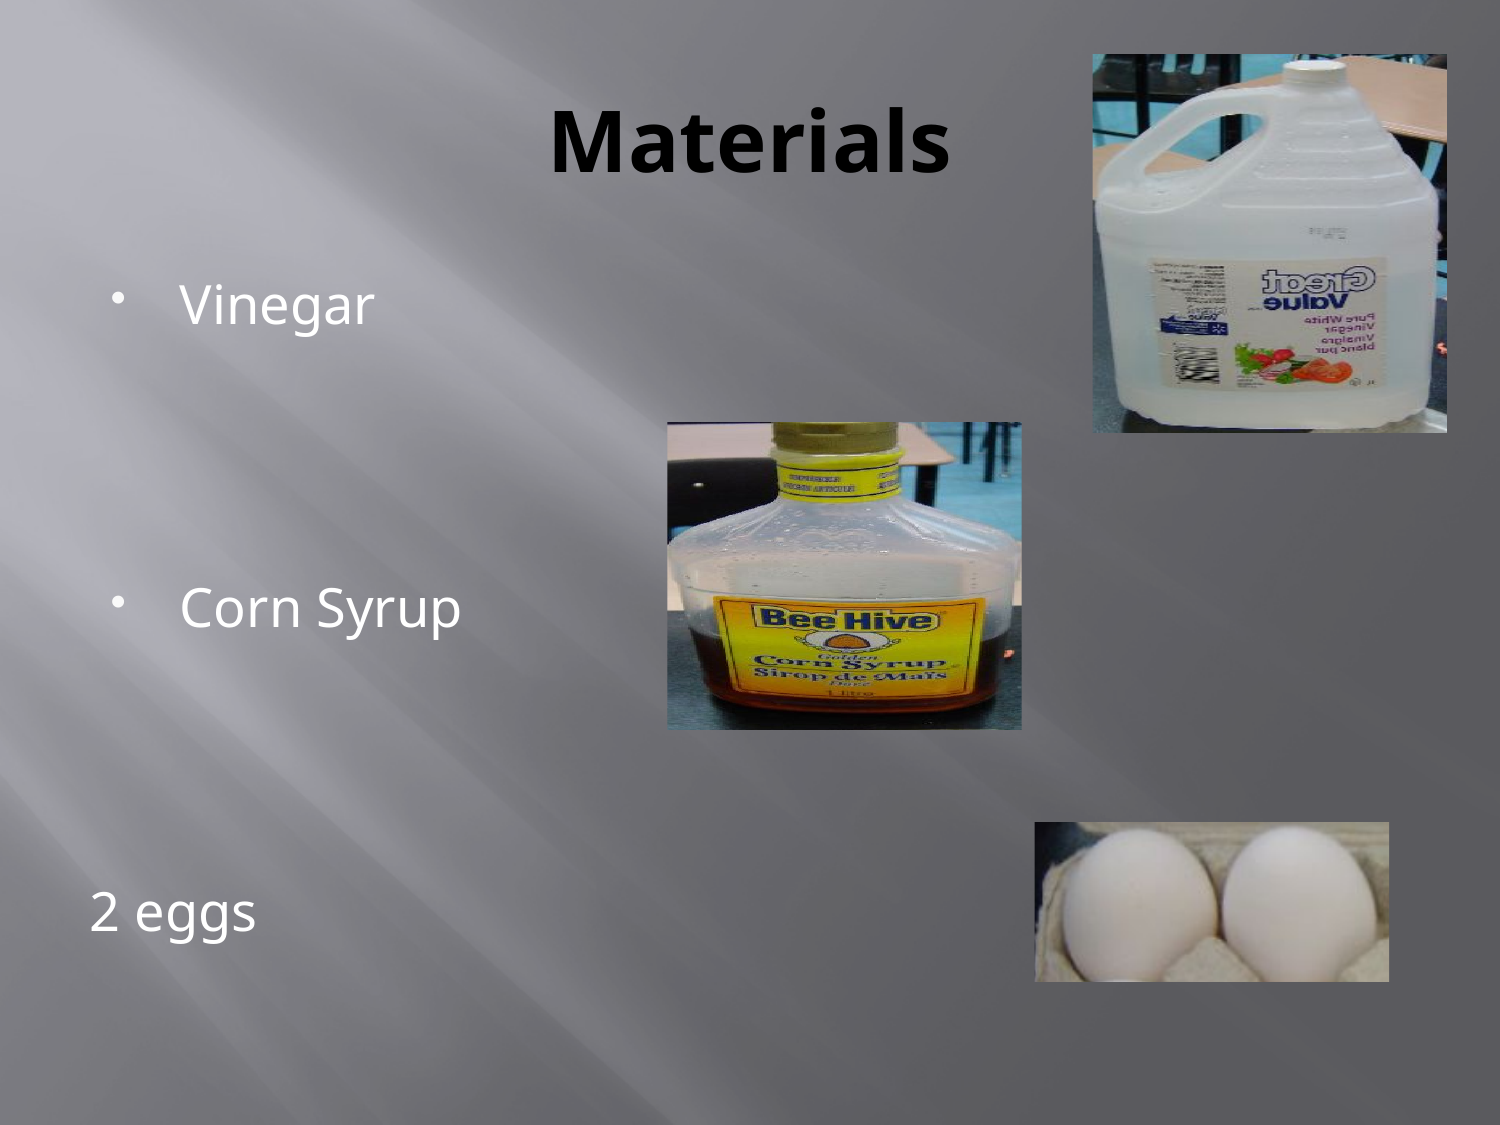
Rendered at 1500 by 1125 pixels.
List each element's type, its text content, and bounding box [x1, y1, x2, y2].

picture [667, 421, 1022, 730]
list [1092, 54, 1448, 433]
picture [1034, 822, 1390, 983]
list Vinegar Corn Syrup 2 eggs [75, 262, 738, 1005]
title Materials [75, 45, 1425, 233]
